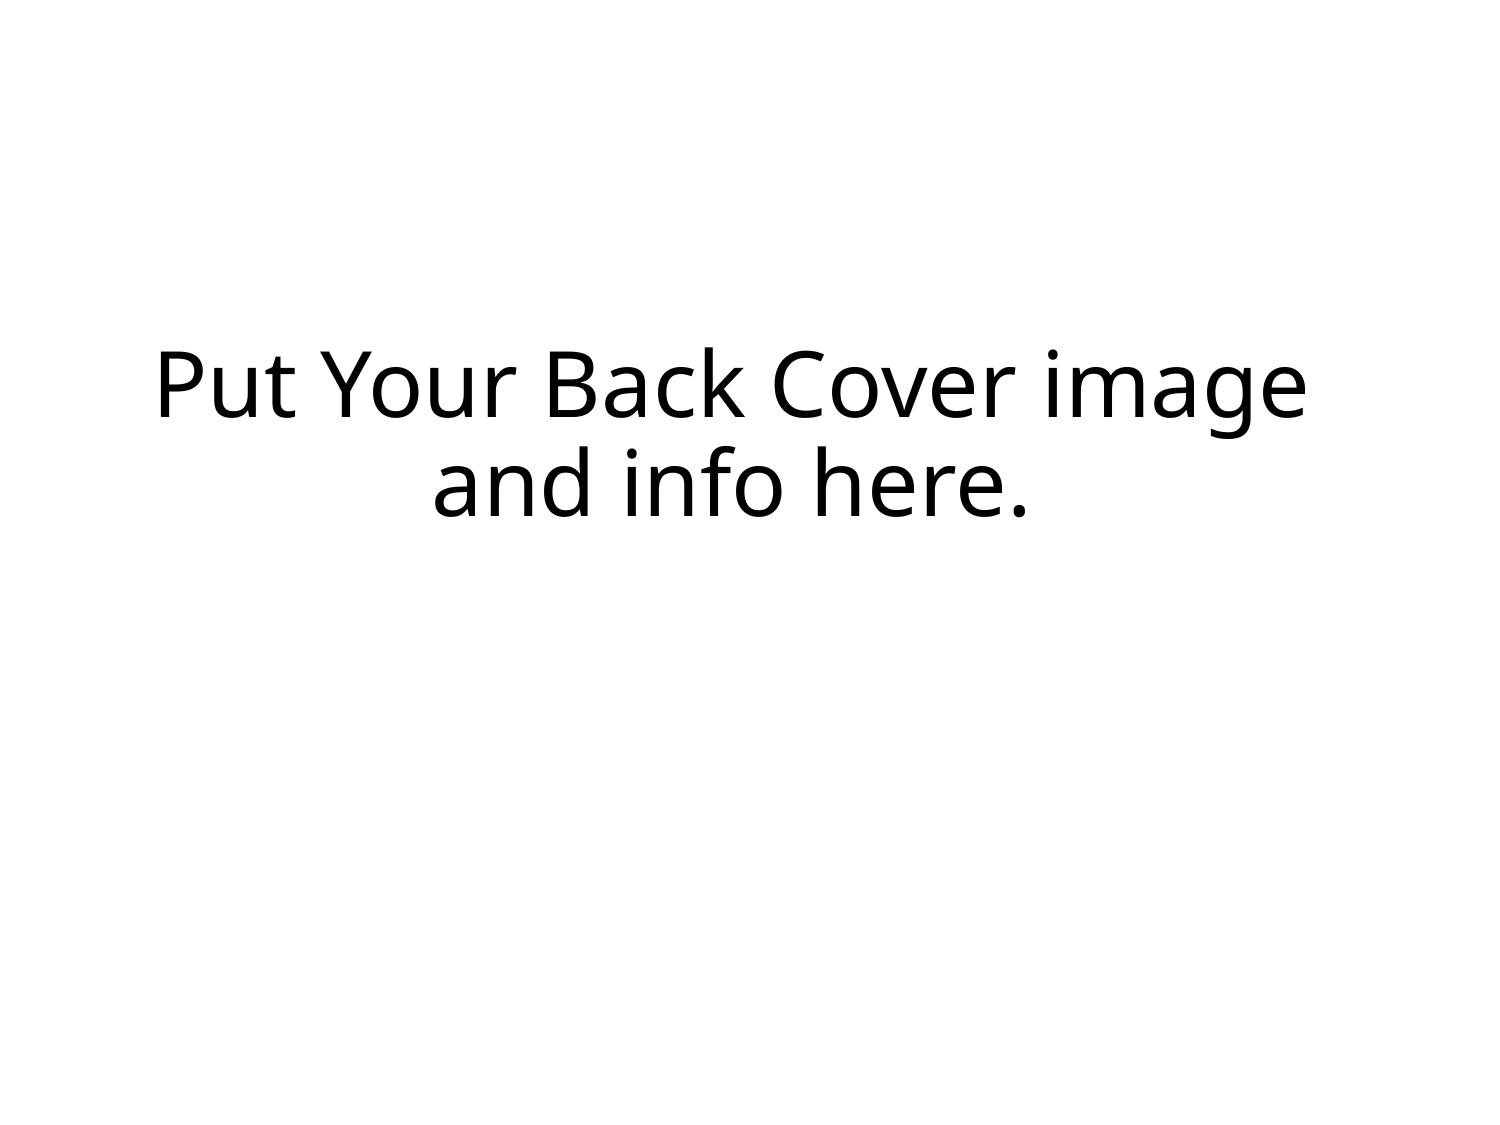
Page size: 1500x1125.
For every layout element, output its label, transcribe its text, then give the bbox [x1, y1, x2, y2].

title Put Your Back Cover image and info here. [84, 329, 1379, 547]
